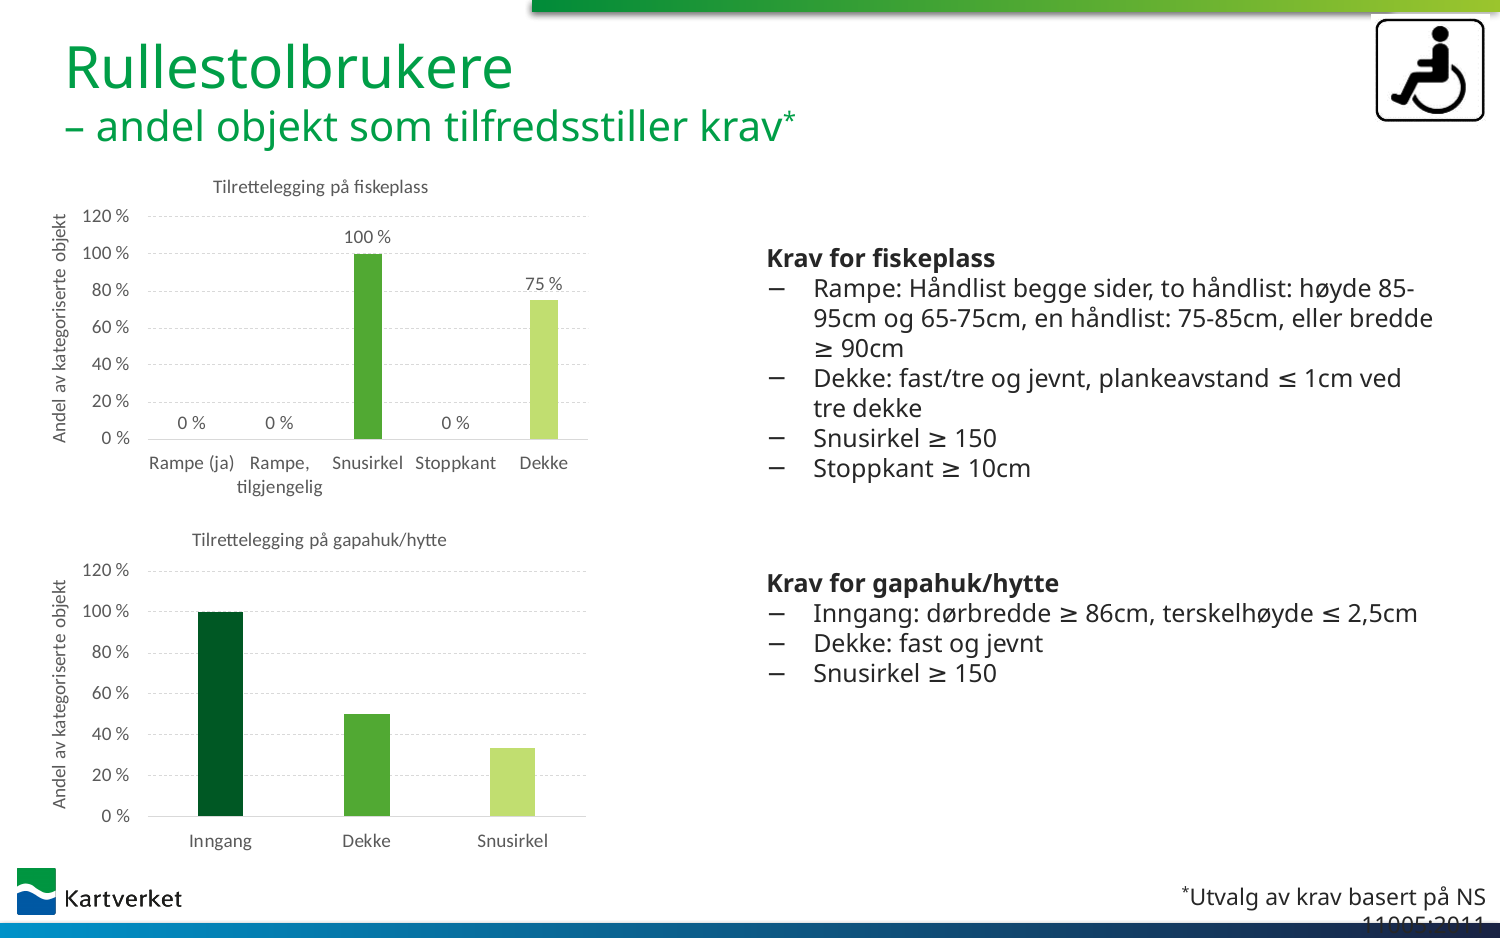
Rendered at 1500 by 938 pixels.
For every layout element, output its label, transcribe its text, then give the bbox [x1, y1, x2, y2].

picture [41, 520, 597, 859]
text_box Krav for fiskeplass Rampe: Håndlist begge sider, to håndlist: høyde 85-95cm og 65-75cm, en håndlist: 75-85cm, eller bredde ≥ 90cm Dekke: fast/tre og jevnt, plankeavstand ≤ 1cm ved tre dekke Snusirkel ≥ 150 Stoppkant ≥ 10cm [751, 235, 1452, 490]
picture [1371, 13, 1491, 127]
picture [41, 166, 599, 505]
text_box Krav for gapahuk/hytte Inngang: dørbredde ≥ 86cm, terskelhøyde ≤ 2,5cm Dekke: fast og jevnt Snusirkel ≥ 150 [751, 560, 1452, 695]
text_box *Utvalg av krav basert på NS 11005:2011 [1068, 873, 1500, 938]
text_box Rullestolbrukere – andel objekt som tilfredsstiller krav* [49, 29, 1431, 158]
